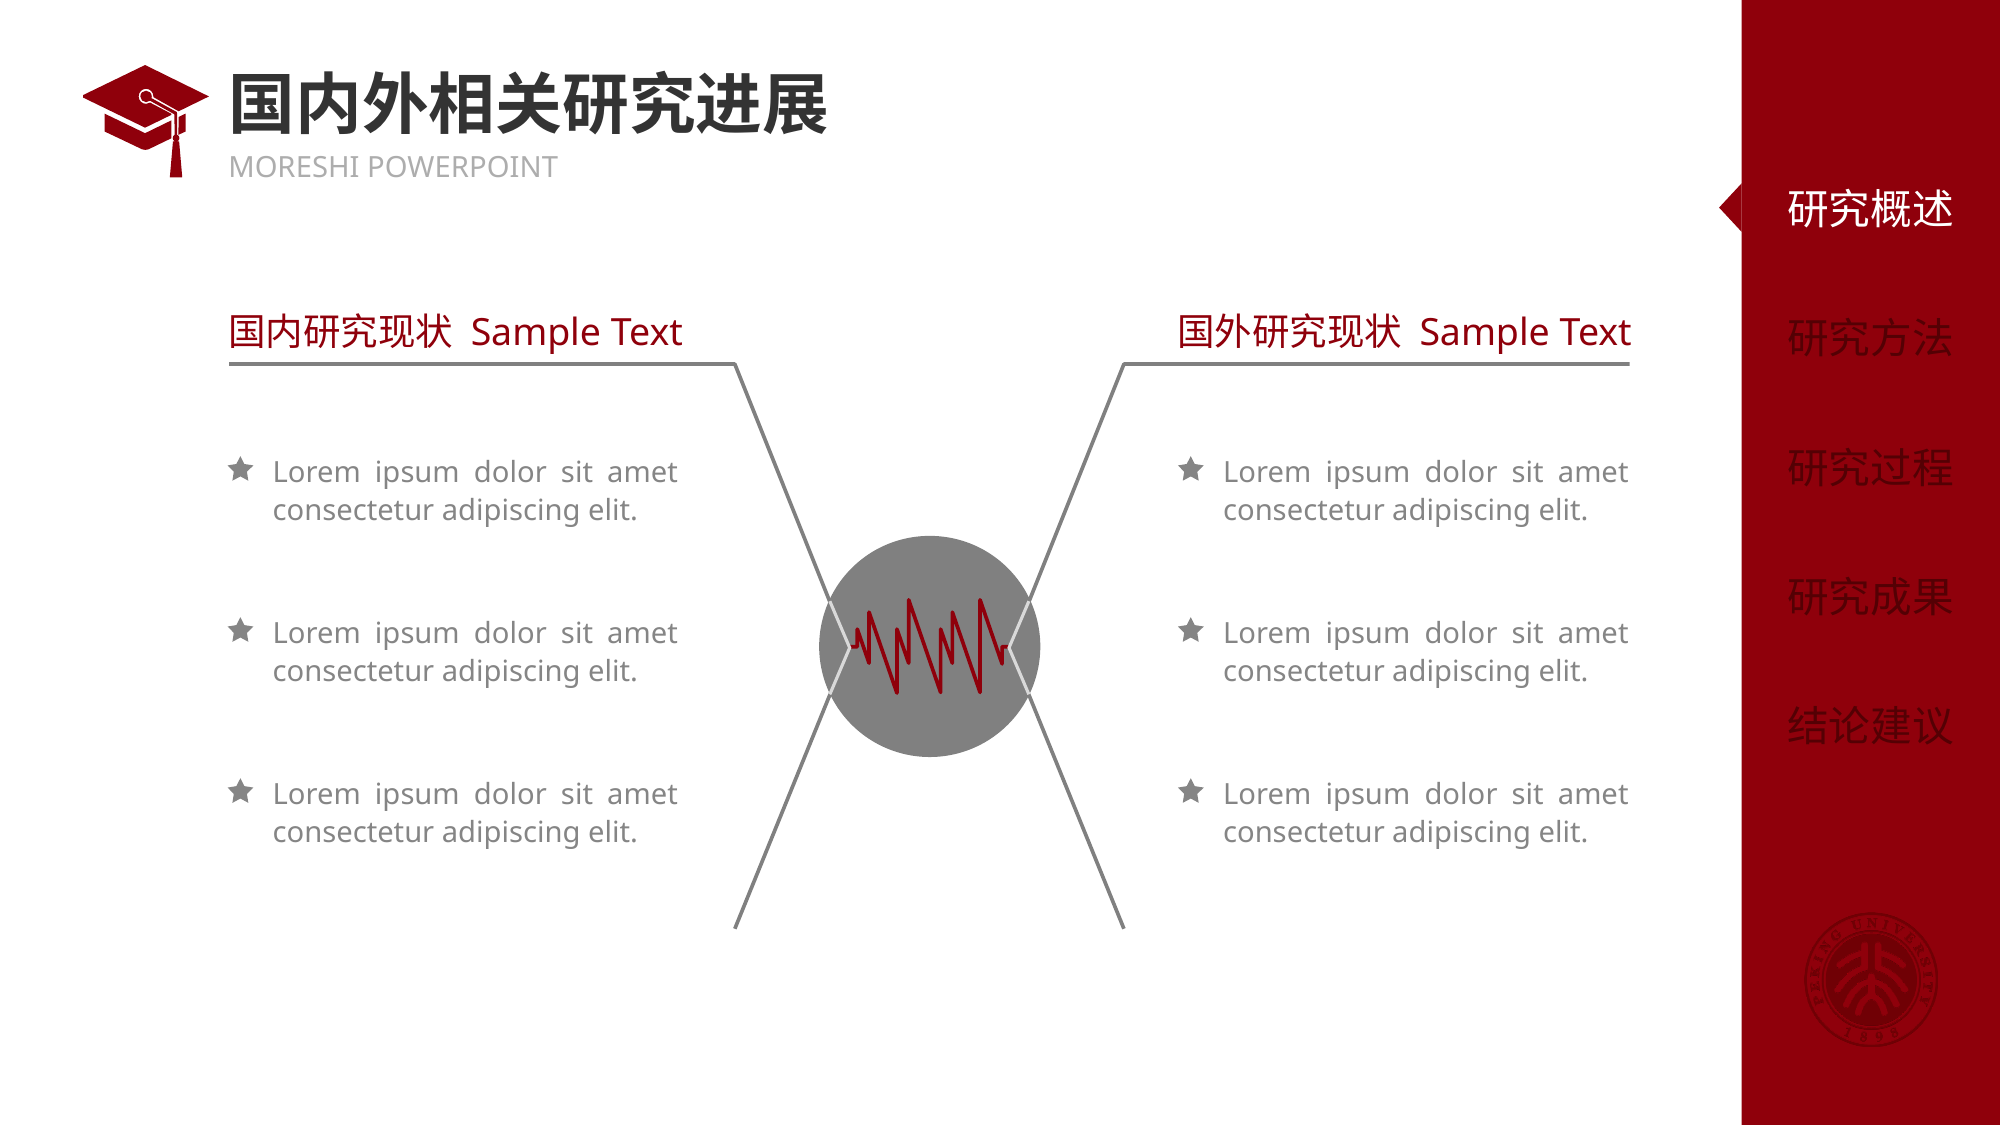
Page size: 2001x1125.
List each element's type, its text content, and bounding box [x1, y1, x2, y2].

text_box Lorem ipsum dolor sit amet consectetur adipiscing elit. [1208, 764, 1644, 857]
text_box Lorem ipsum dolor sit amet consectetur adipiscing elit. [257, 603, 694, 695]
text_box [1177, 456, 1204, 481]
text_box [227, 778, 254, 803]
text_box Lorem ipsum dolor sit amet consectetur adipiscing elit. [257, 442, 694, 534]
text_box [850, 599, 1009, 694]
text_box [227, 617, 254, 642]
text_box [1010, 364, 1630, 929]
text_box Lorem ipsum dolor sit amet consectetur adipiscing elit. [1208, 442, 1644, 534]
title 国内外相关研究进展 [213, 51, 1077, 164]
text_box 国内研究现状 Sample Text [213, 300, 711, 360]
text_box Lorem ipsum dolor sit amet consectetur adipiscing elit. [257, 764, 694, 857]
text_box Lorem ipsum dolor sit amet consectetur adipiscing elit. [1208, 603, 1644, 695]
picture [1804, 912, 1938, 1047]
text_box [1177, 778, 1204, 803]
text_box [829, 535, 1030, 646]
text_box [229, 364, 849, 929]
text_box [227, 456, 254, 481]
text_box [1177, 617, 1204, 642]
text_box 国外研究现状 Sample Text [1149, 300, 1647, 360]
text_box [830, 647, 1029, 758]
